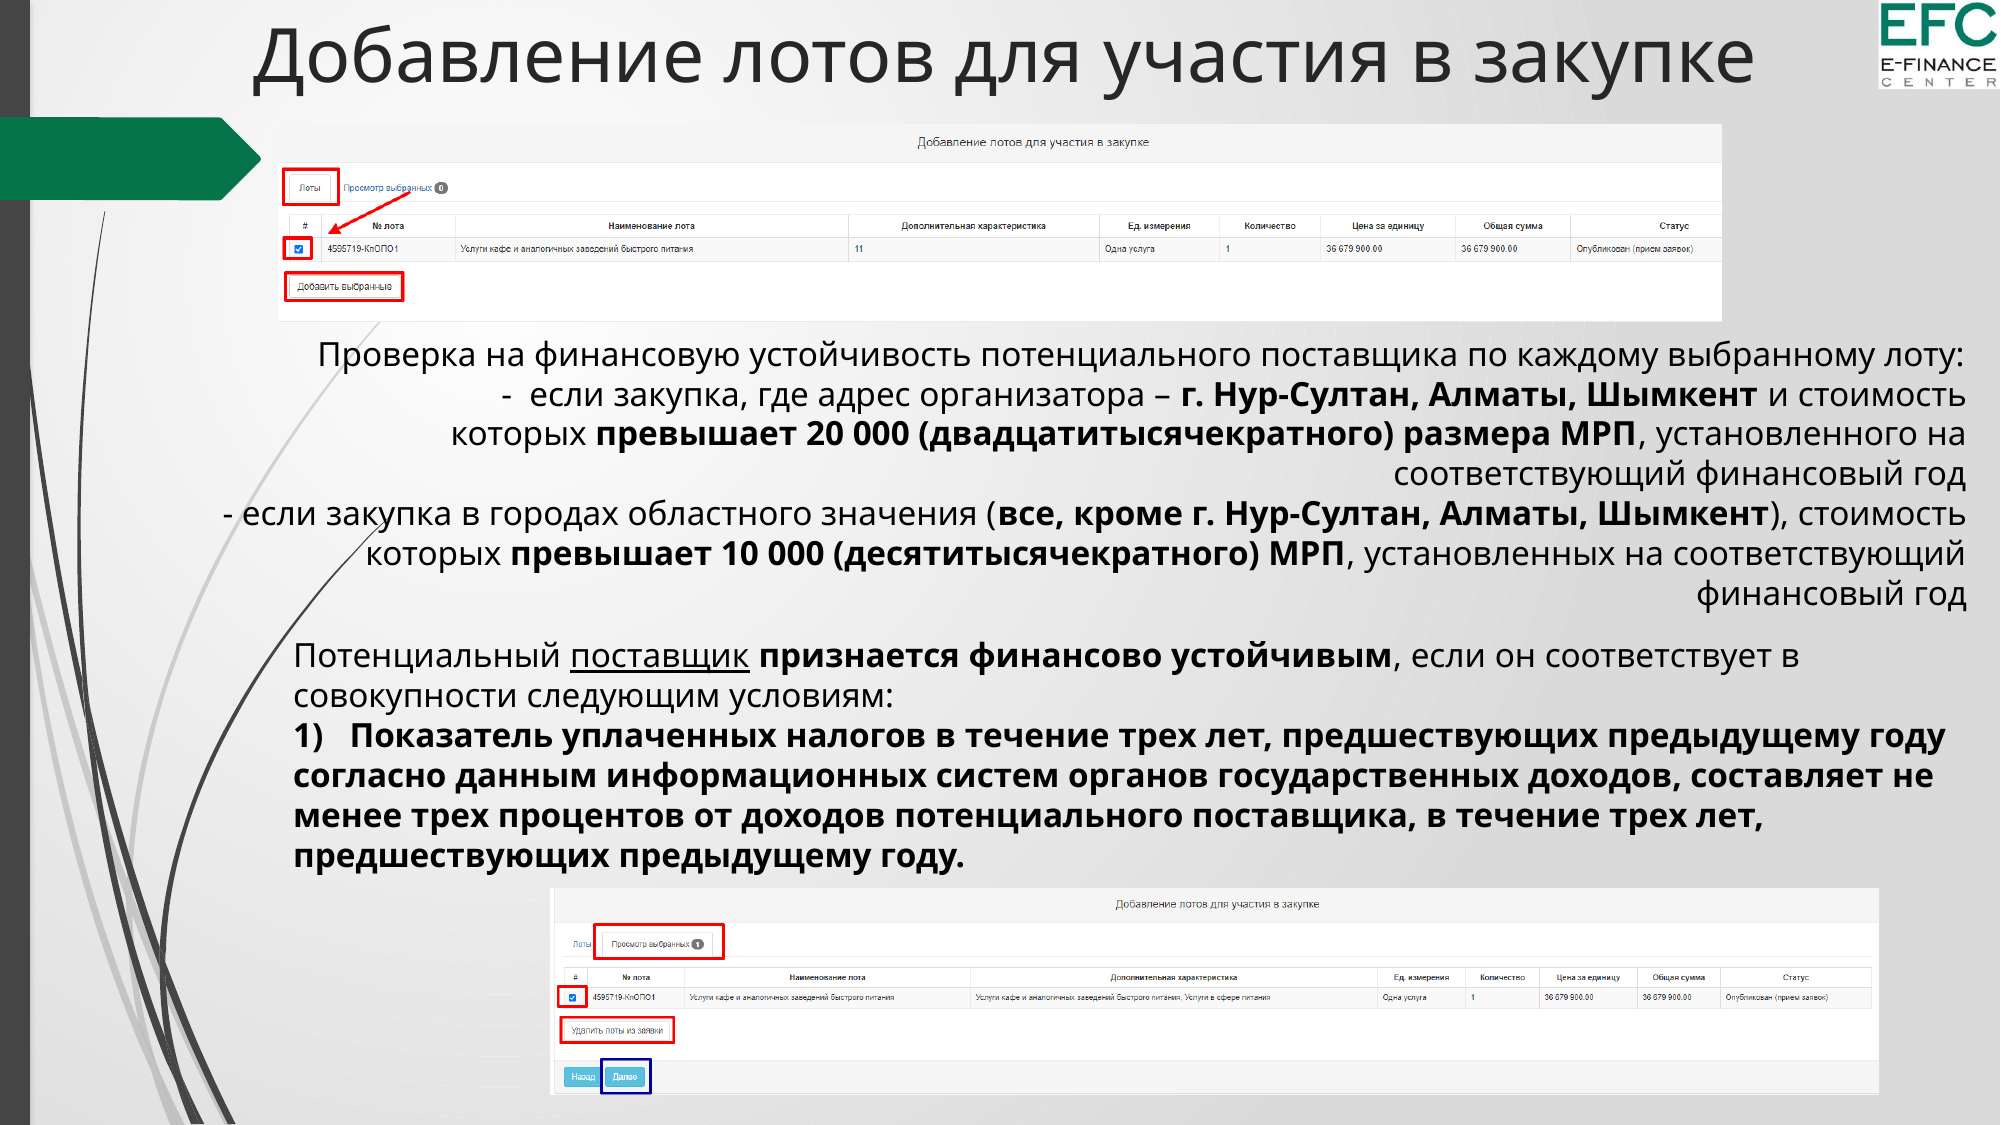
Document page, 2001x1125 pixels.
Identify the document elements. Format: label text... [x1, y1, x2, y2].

text_box Потенциальный поставщик признается финансово устойчивым, если он соответствует в совокупности следующим условиям: 1) Показатель уплаченных налогов в течение трех лет, предшествующих предыдущему году согласно данным информационных систем органов государственных доходов, составляет не менее трех процентов от доходов потенциального поставщика, в течение трех лет, предшествующих предыдущему году. [278, 627, 2000, 882]
text_box Проверка на финансовую устойчивость потенциального поставщика по каждому выбранному лоту: - если закупка, где адрес организатора – г. Нур-Султан, Алматы, Шымкент и стоимость которых превышает 20 000 (двадцатитысячекратного) размера МРП, установленного на соответствующий финансовый год - если закупка в городах областного значения (все, кроме г. Нур-Султан, Алматы, Шымкент), стоимость которых превышает 10 000 (десятитысячекратного) МРП, установленных на соответствующий финансовый год [181, 325, 1982, 620]
title Добавление лотов для участия в закупке [238, 0, 1964, 132]
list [278, 124, 1722, 322]
picture [550, 888, 1879, 1096]
picture [1878, 0, 2001, 90]
